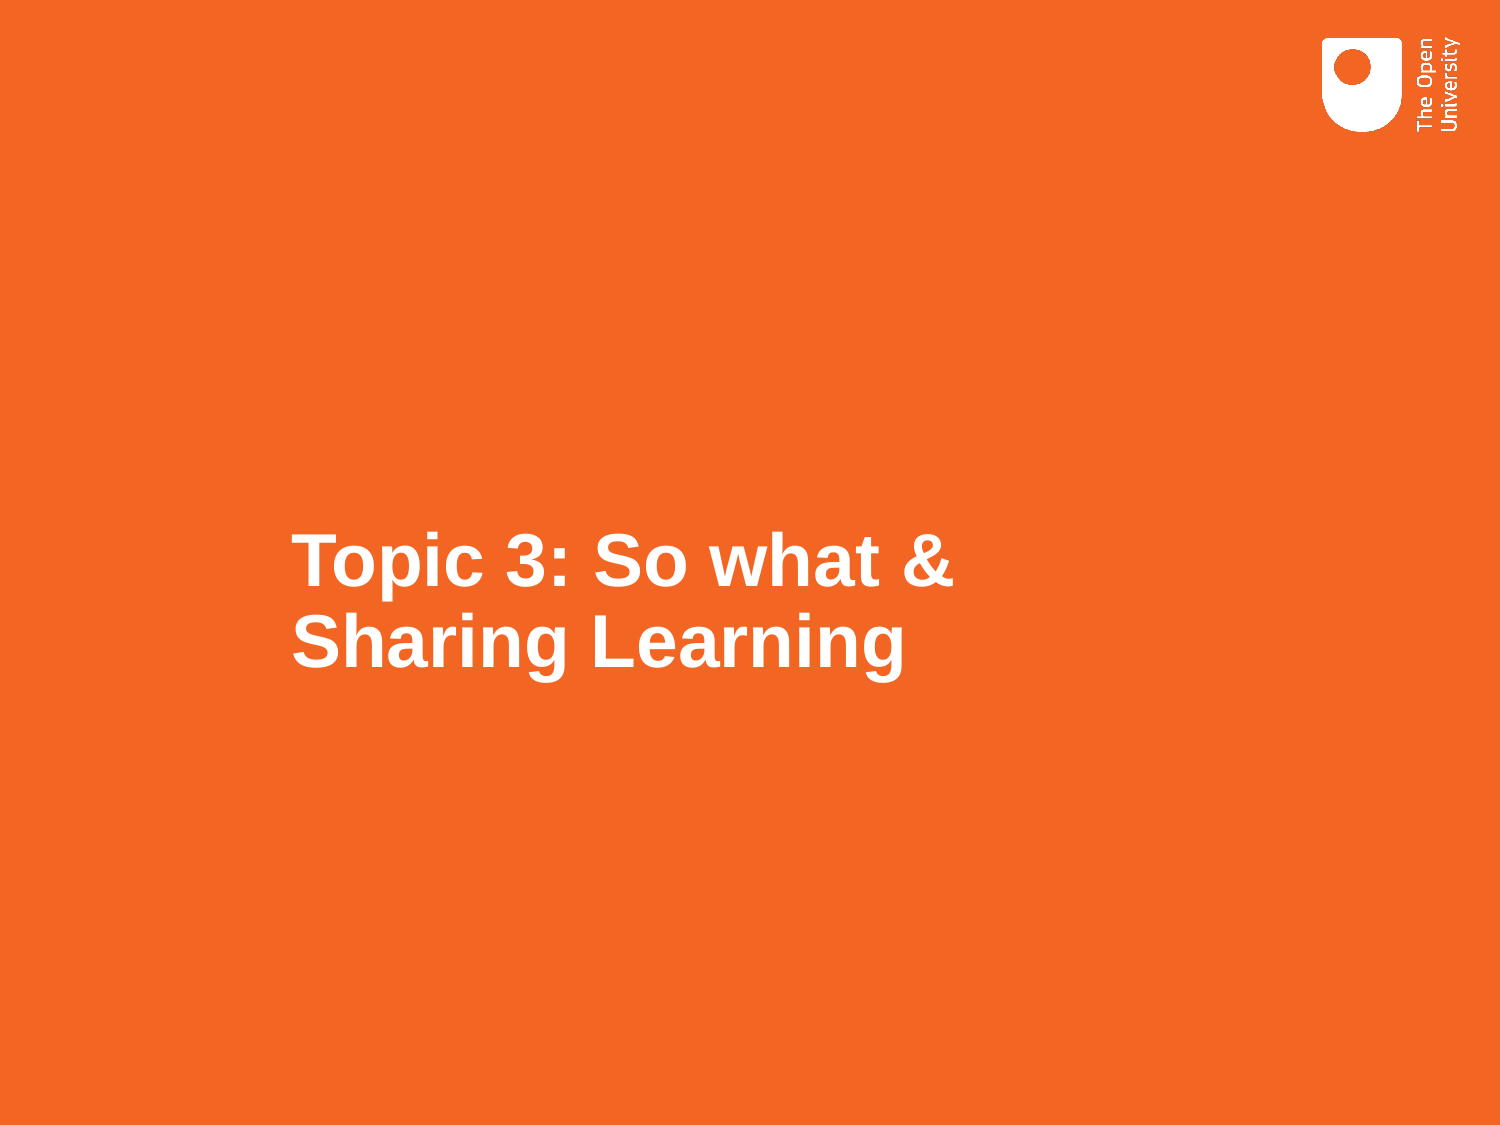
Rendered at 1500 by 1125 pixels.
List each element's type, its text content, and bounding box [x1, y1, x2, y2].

picture [1322, 37, 1460, 132]
title Topic 3: So what & Sharing Learning [291, 521, 1177, 686]
